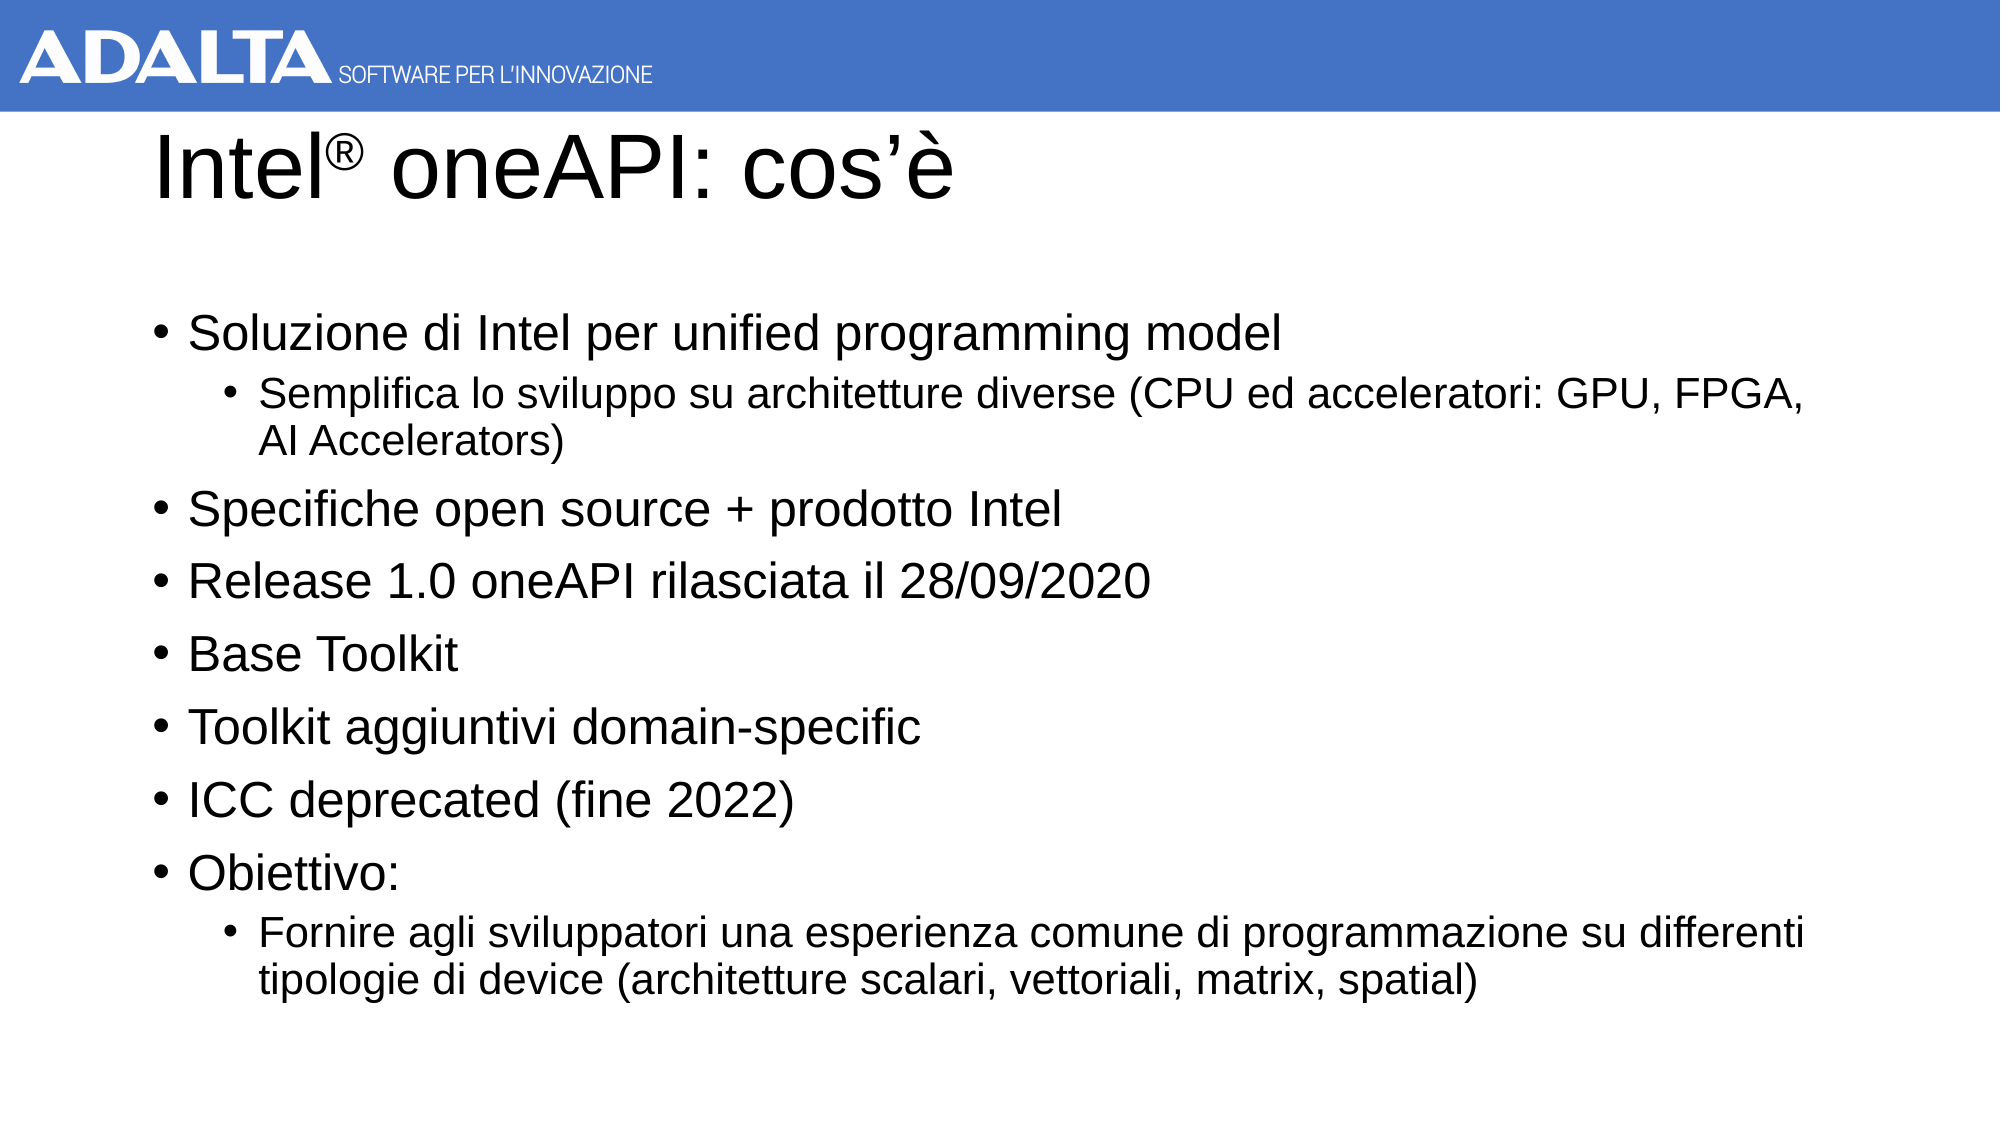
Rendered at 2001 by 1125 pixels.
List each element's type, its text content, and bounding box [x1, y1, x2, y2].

picture [13, 23, 658, 88]
title Intel® oneAPI: cos’è [137, 111, 1863, 278]
list Soluzione di Intel per unified programming model Semplifica lo sviluppo su architetture diverse (CPU ed acceleratori: GPU, FPGA, AI Accelerators) Specifiche open source + prodotto Intel Release 1.0 oneAPI rilasciata il 28/09/2020 Base Toolkit Toolkit aggiuntivi domain-specific ICC deprecated (fine 2022) Obiettivo: Fornire agli sviluppatori una esperienza comune di programmazione su differenti tipologie di device (architetture scalari, vettoriali, matrix, spatial) [137, 299, 1863, 1014]
